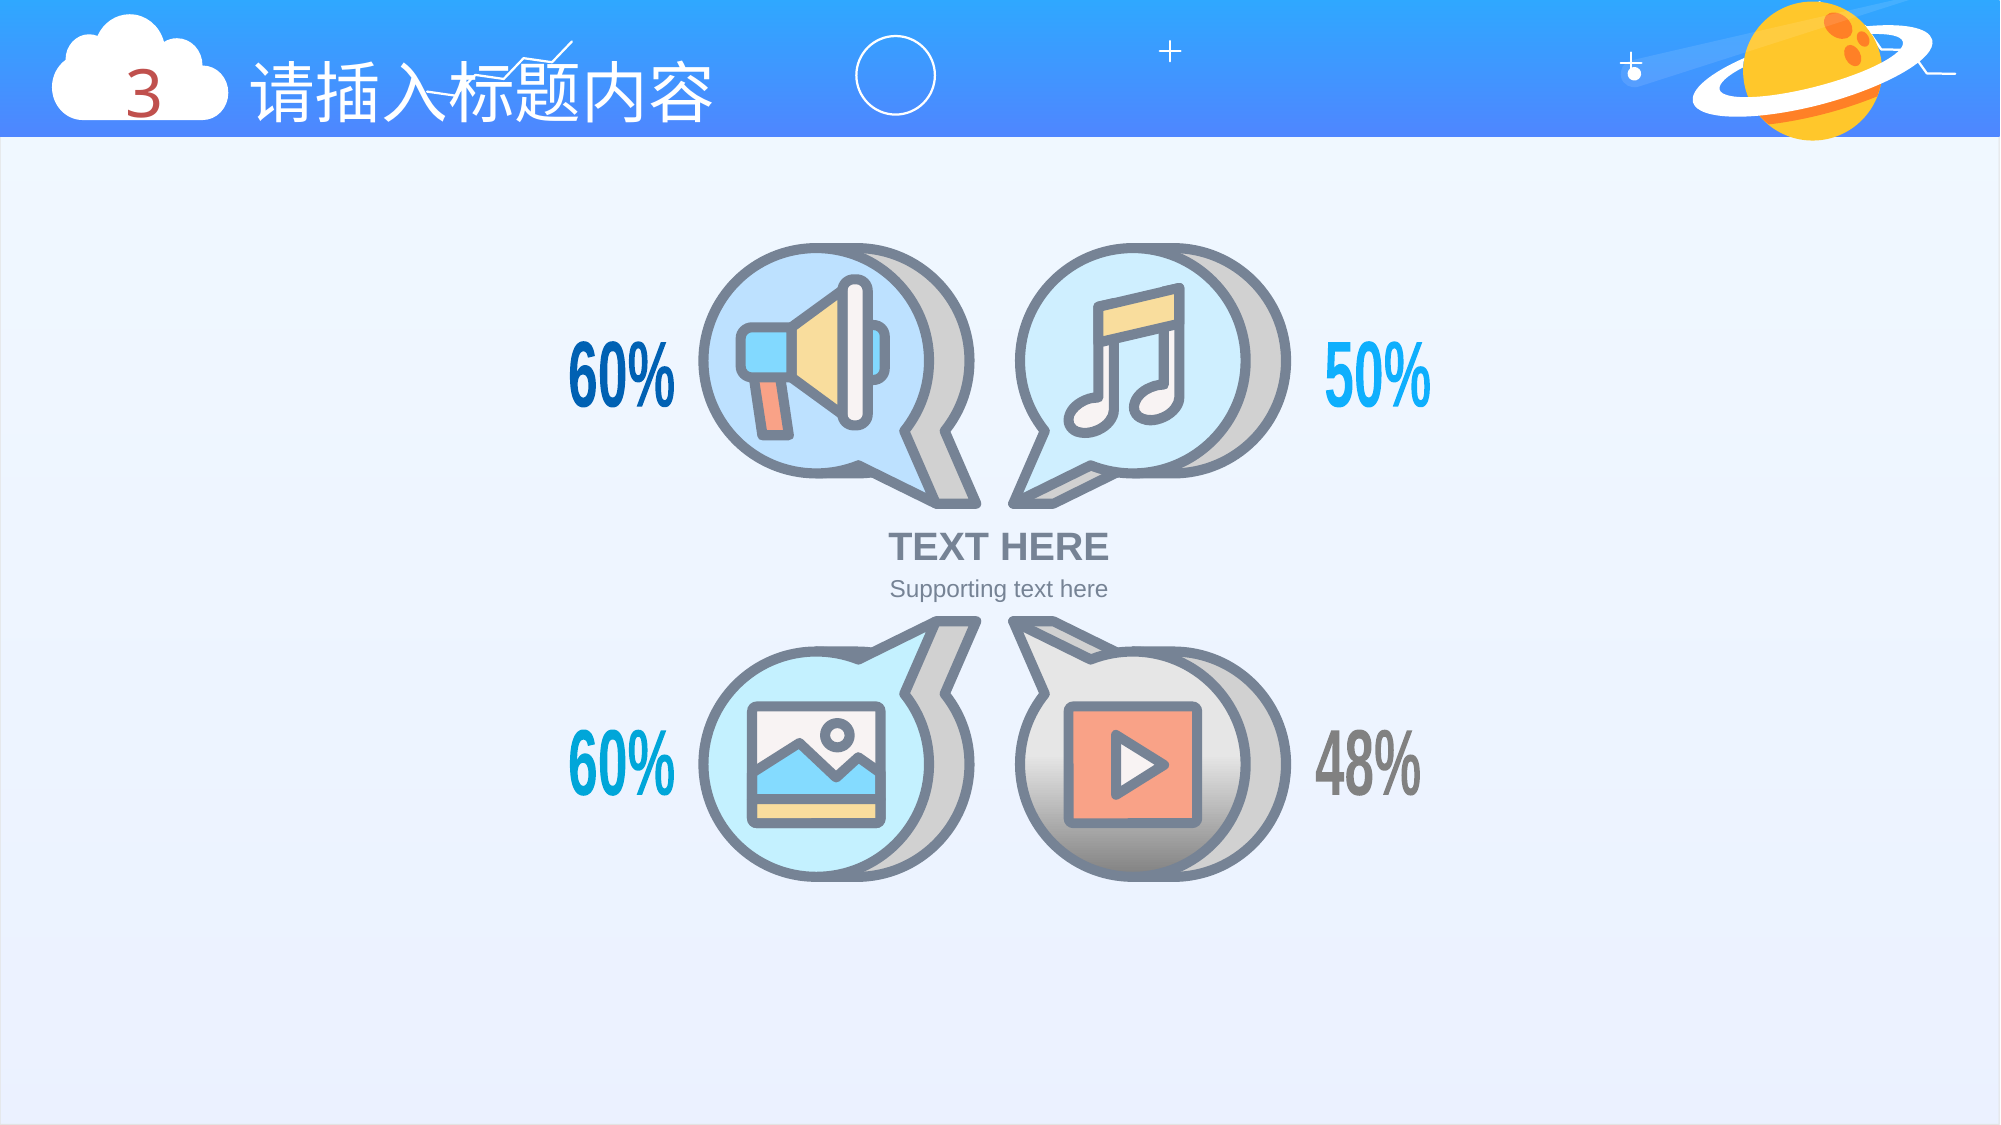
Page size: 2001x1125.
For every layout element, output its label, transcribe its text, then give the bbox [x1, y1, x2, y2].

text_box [569, 242, 1430, 882]
text_box 3 请插入标题内容 [52, 43, 789, 138]
text_box [71, 14, 192, 43]
